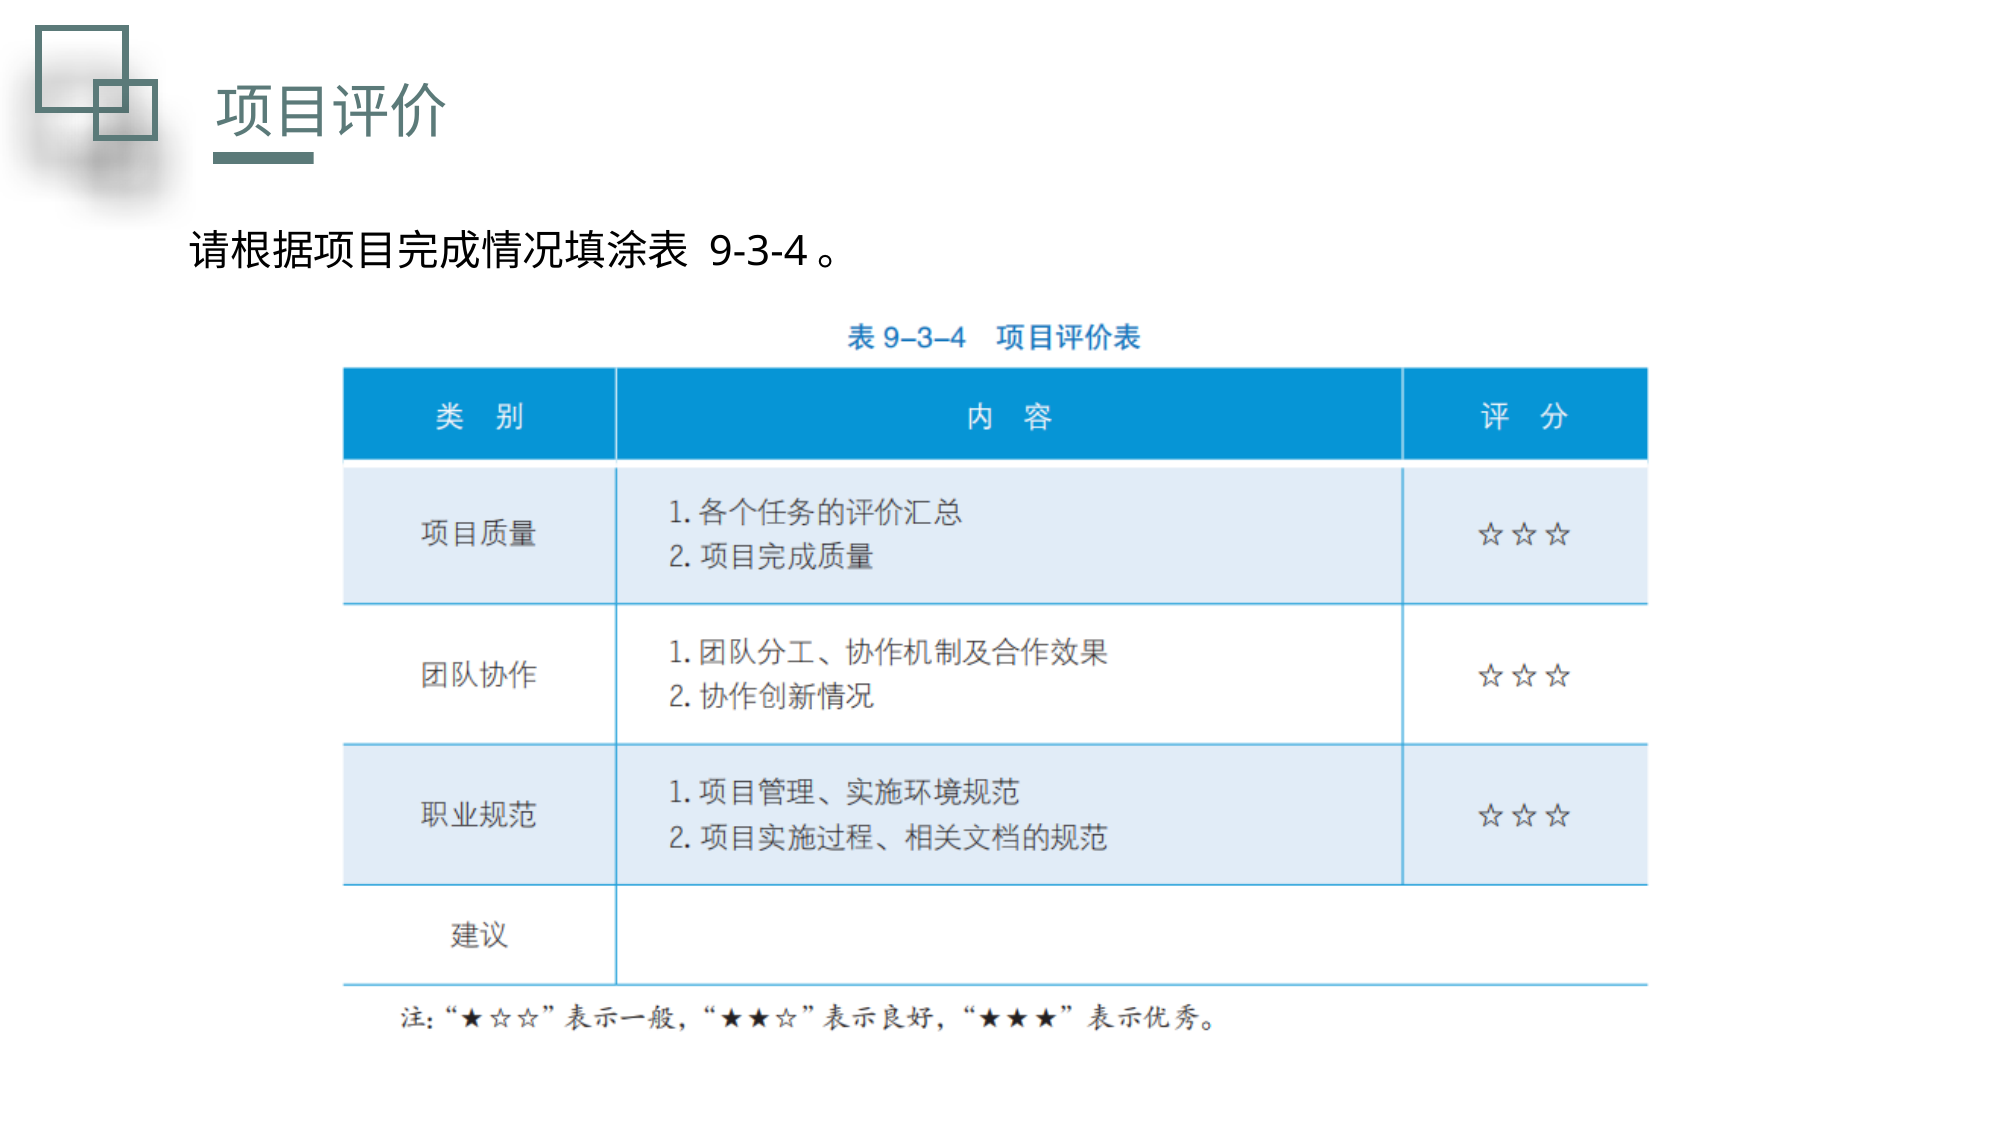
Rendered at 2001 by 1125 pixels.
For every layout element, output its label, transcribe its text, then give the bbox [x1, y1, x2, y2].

text_box [95, 81, 156, 139]
picture [338, 302, 1687, 1041]
text_box 请根据项目完成情况填涂表 9-3-4。 [90, 208, 1914, 282]
text_box [37, 27, 127, 111]
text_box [173, 66, 481, 164]
